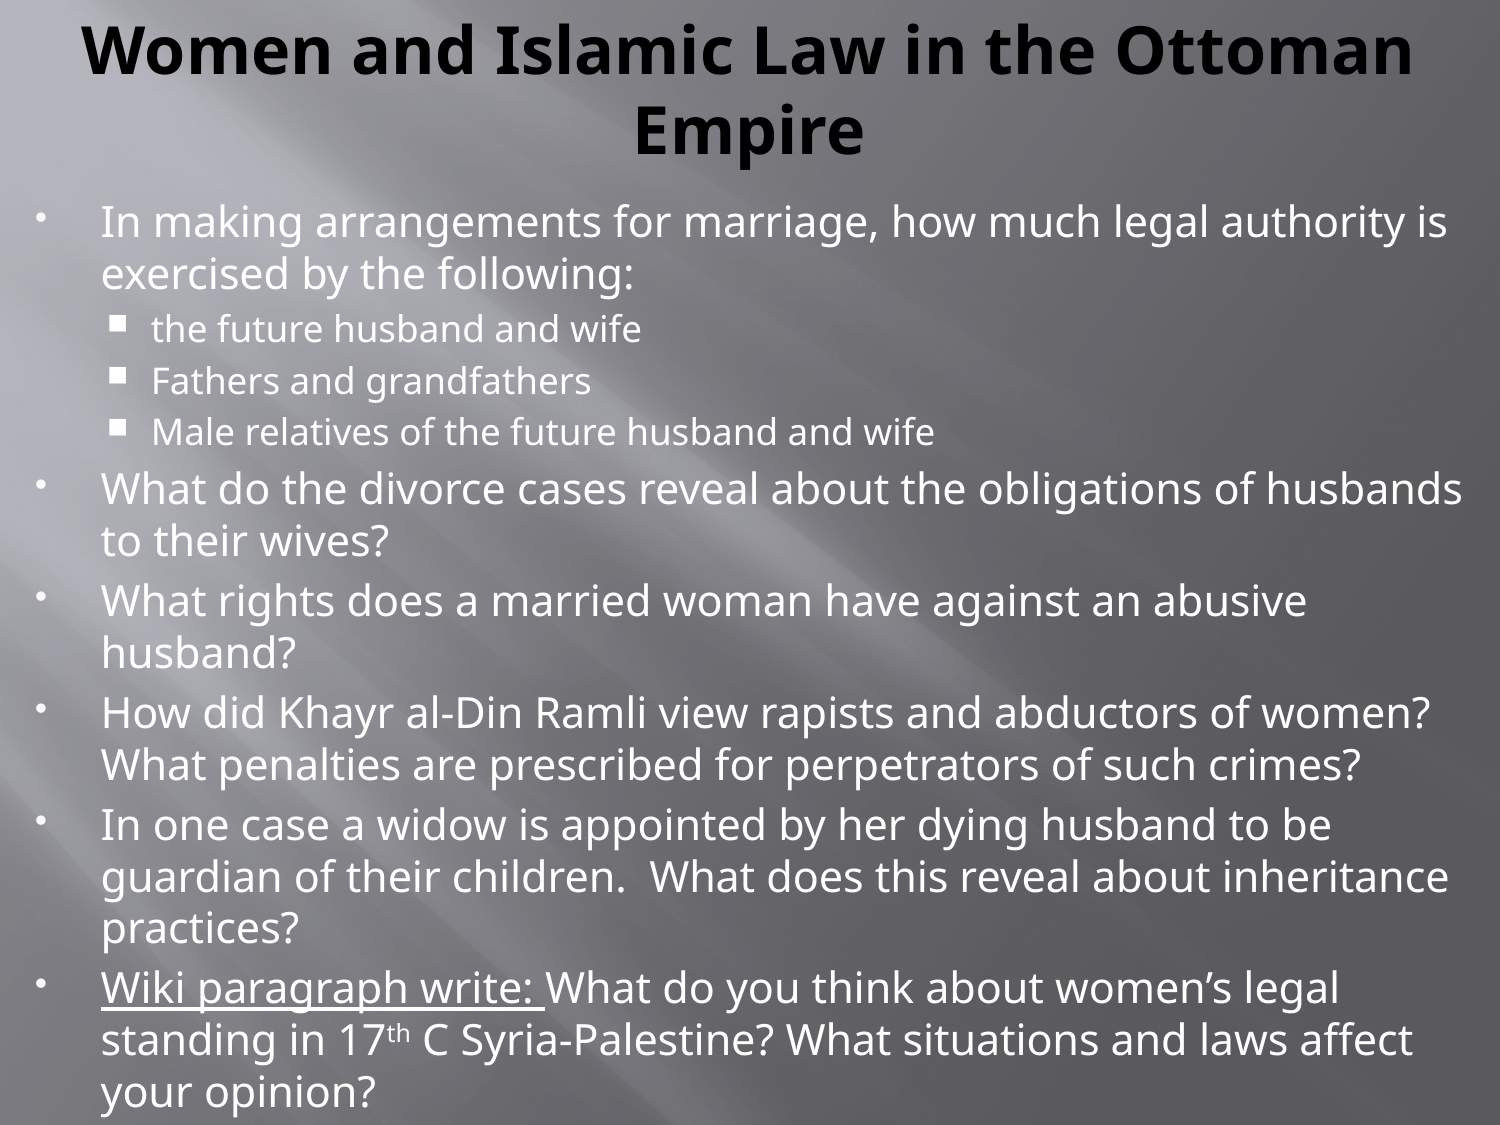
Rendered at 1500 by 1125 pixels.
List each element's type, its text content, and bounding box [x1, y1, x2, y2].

title Women and Islamic Law in the Ottoman Empire [0, 0, 1500, 175]
list In making arrangements for marriage, how much legal authority is exercised by the following: the future husband and wife Fathers and grandfathers Male relatives of the future husband and wife What do the divorce cases reveal about the obligations of husbands to their wives? What rights does a married woman have against an abusive husband? How did Khayr al-Din Ramli view rapists and abductors of women? What penalties are prescribed for perpetrators of such crimes? In one case a widow is appointed by her dying husband to be guardian of their children. What does this reveal about inheritance practices? Wiki paragraph write: What do you think about women’s legal standing in 17th C Syria-Palestine? What situations and laws affect your opinion? [0, 187, 1500, 1125]
